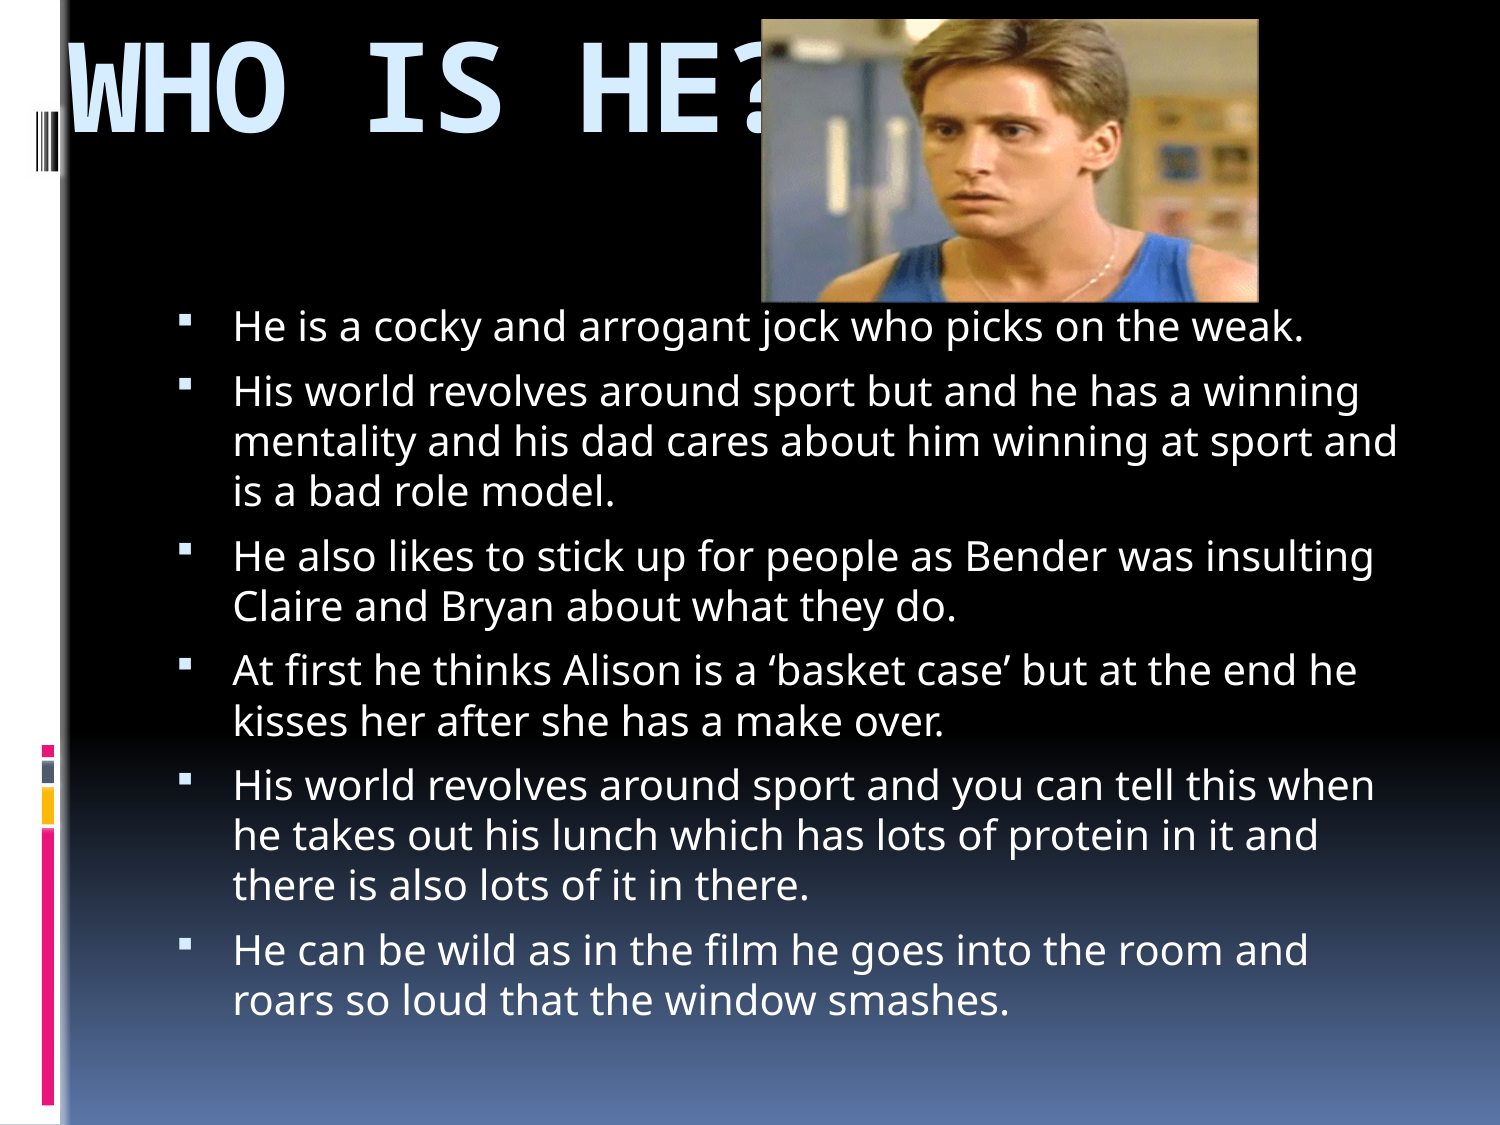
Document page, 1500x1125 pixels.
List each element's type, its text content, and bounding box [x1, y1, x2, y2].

picture [761, 18, 1260, 304]
title WHO IS HE? [53, 0, 1329, 150]
list He is a cocky and arrogant jock who picks on the weak. His world revolves around sport but and he has a winning mentality and his dad cares about him winning at sport and is a bad role model. He also likes to stick up for people as Bender was insulting Claire and Bryan about what they do. At first he thinks Alison is a ‘basket case’ but at the end he kisses her after she has a make over. His world revolves around sport and you can tell this when he takes out his lunch which has lots of protein in it and there is also lots of it in there. He can be wild as in the film he goes into the room and roars so loud that the window smashes. [150, 292, 1425, 1043]
